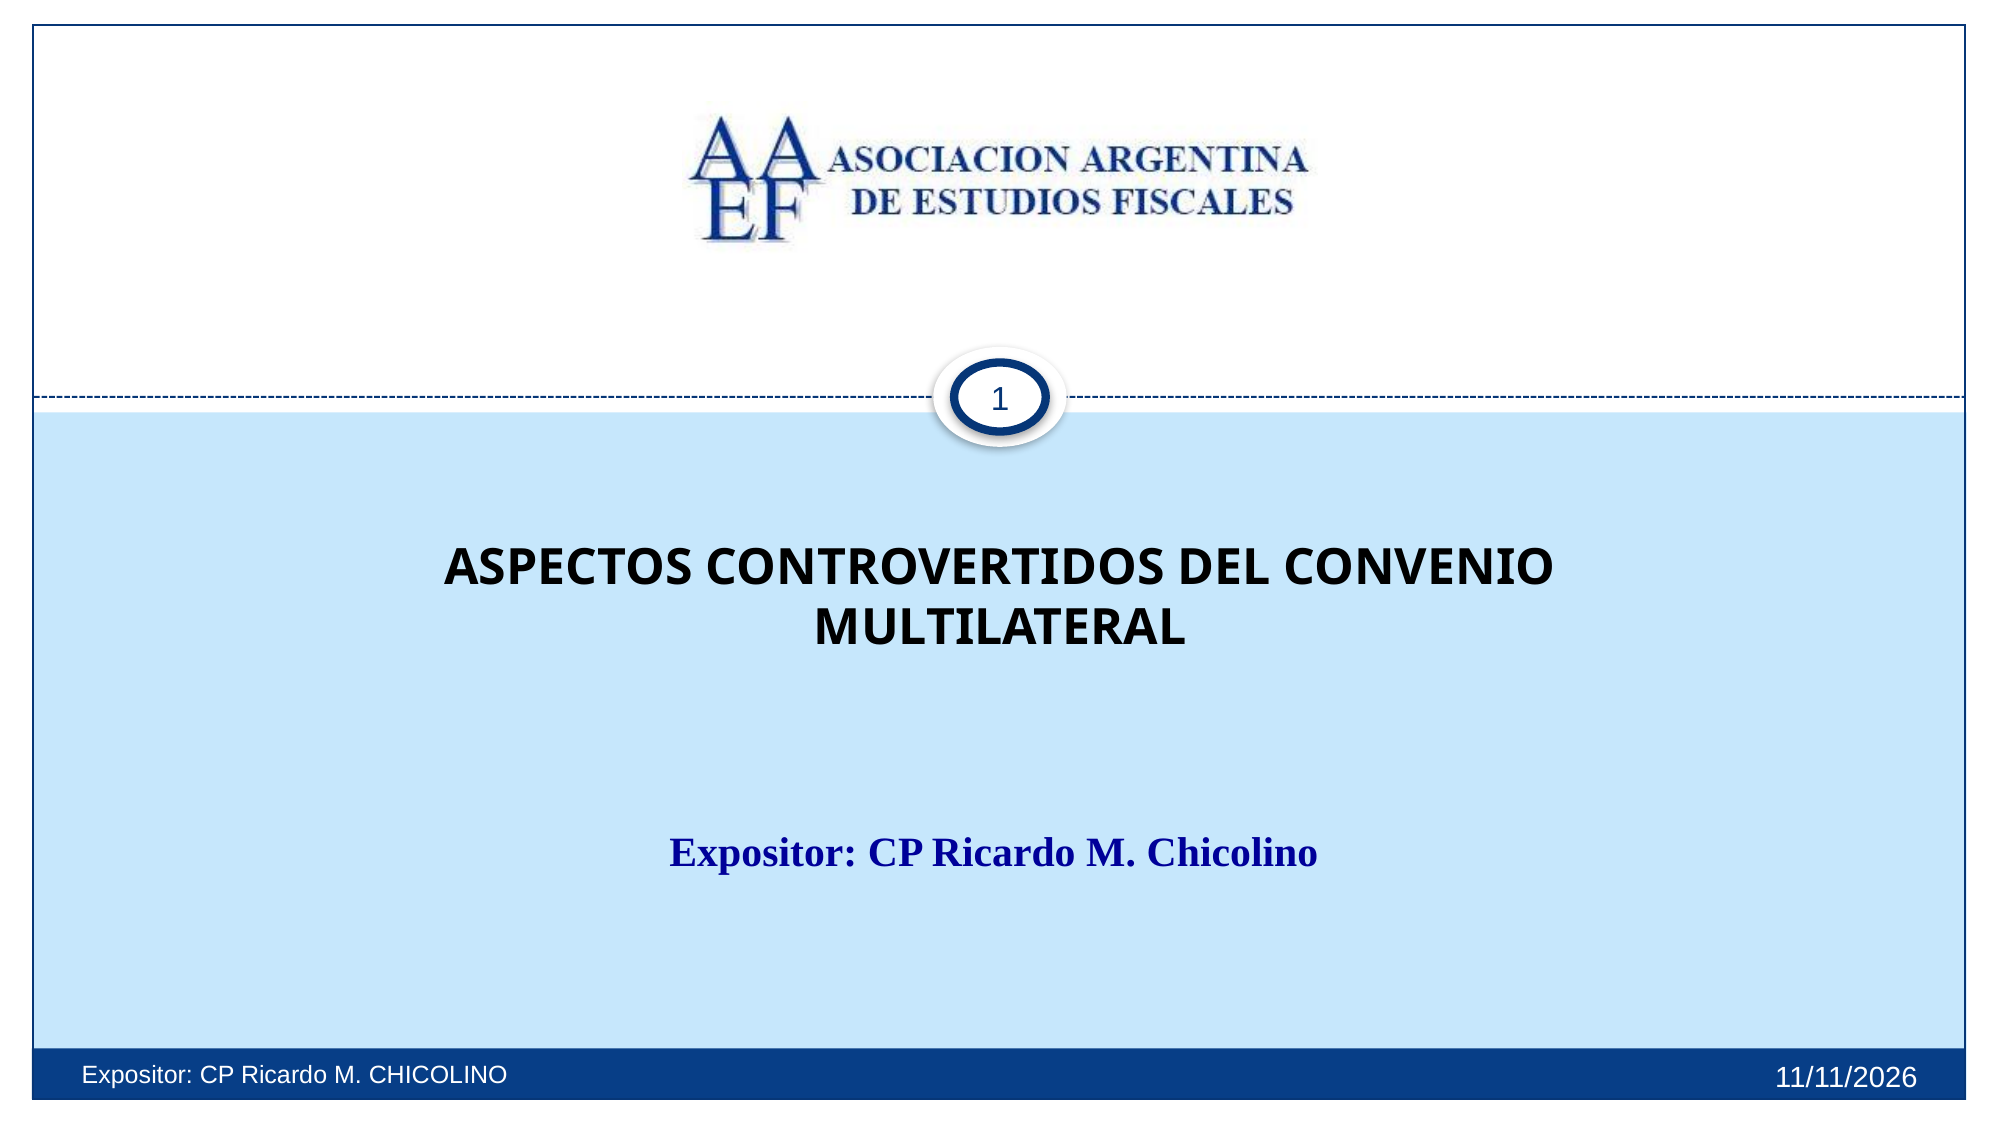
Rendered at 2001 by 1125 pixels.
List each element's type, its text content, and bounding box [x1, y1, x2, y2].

text_box Expositor: CP Ricardo M. Chicolino [279, 772, 1709, 882]
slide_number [1266, 1050, 1933, 1111]
text_box ASPECTOS CONTROVERTIDOS DEL CONVENIO MULTILATERAL [279, 527, 1721, 662]
slide_number 1 [950, 360, 1050, 433]
footer Expositor: CP Ricardo M. CHICOLINO [66, 1051, 850, 1112]
picture [681, 101, 1319, 265]
